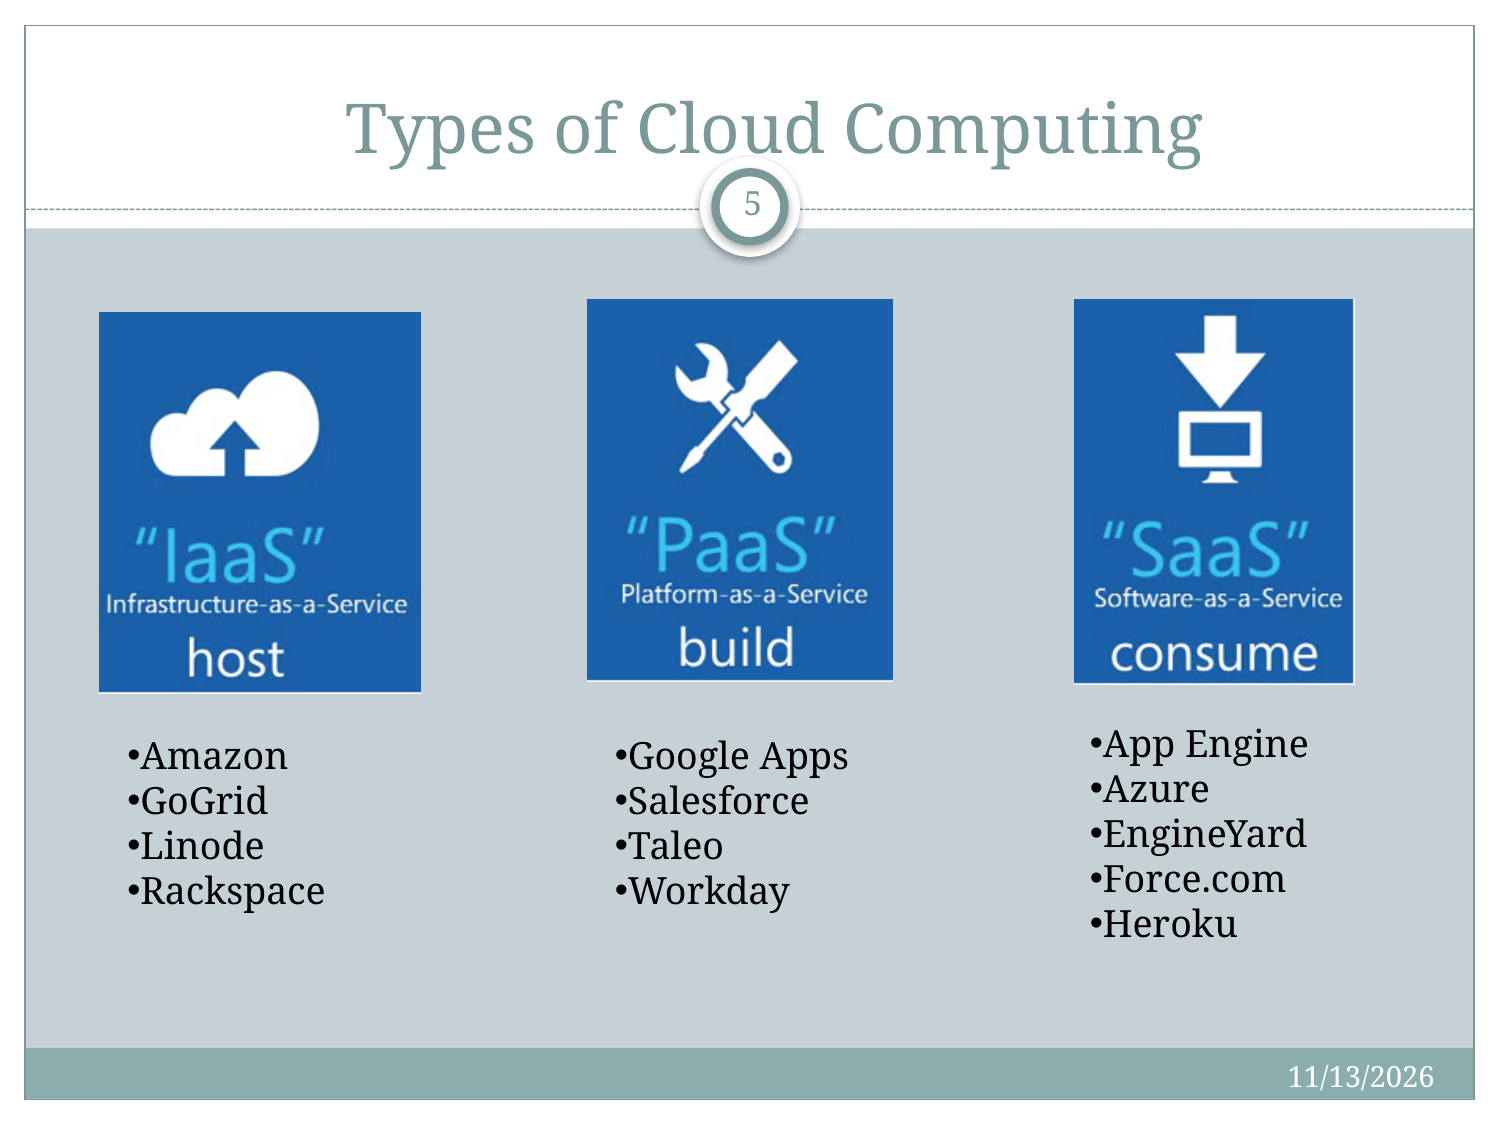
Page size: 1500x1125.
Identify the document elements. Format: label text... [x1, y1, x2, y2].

picture [1074, 299, 1355, 685]
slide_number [950, 1050, 1450, 1111]
title Types of Cloud Computing [99, 0, 1450, 175]
text_box Amazon GoGrid Linode Rackspace [112, 724, 388, 920]
picture [587, 299, 893, 682]
text_box Google Apps Salesforce Taleo Workday [599, 724, 888, 920]
text_box App Engine Azure EngineYard Force.com Heroku [1074, 712, 1350, 953]
slide_number 5 [715, 168, 791, 241]
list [99, 312, 421, 694]
